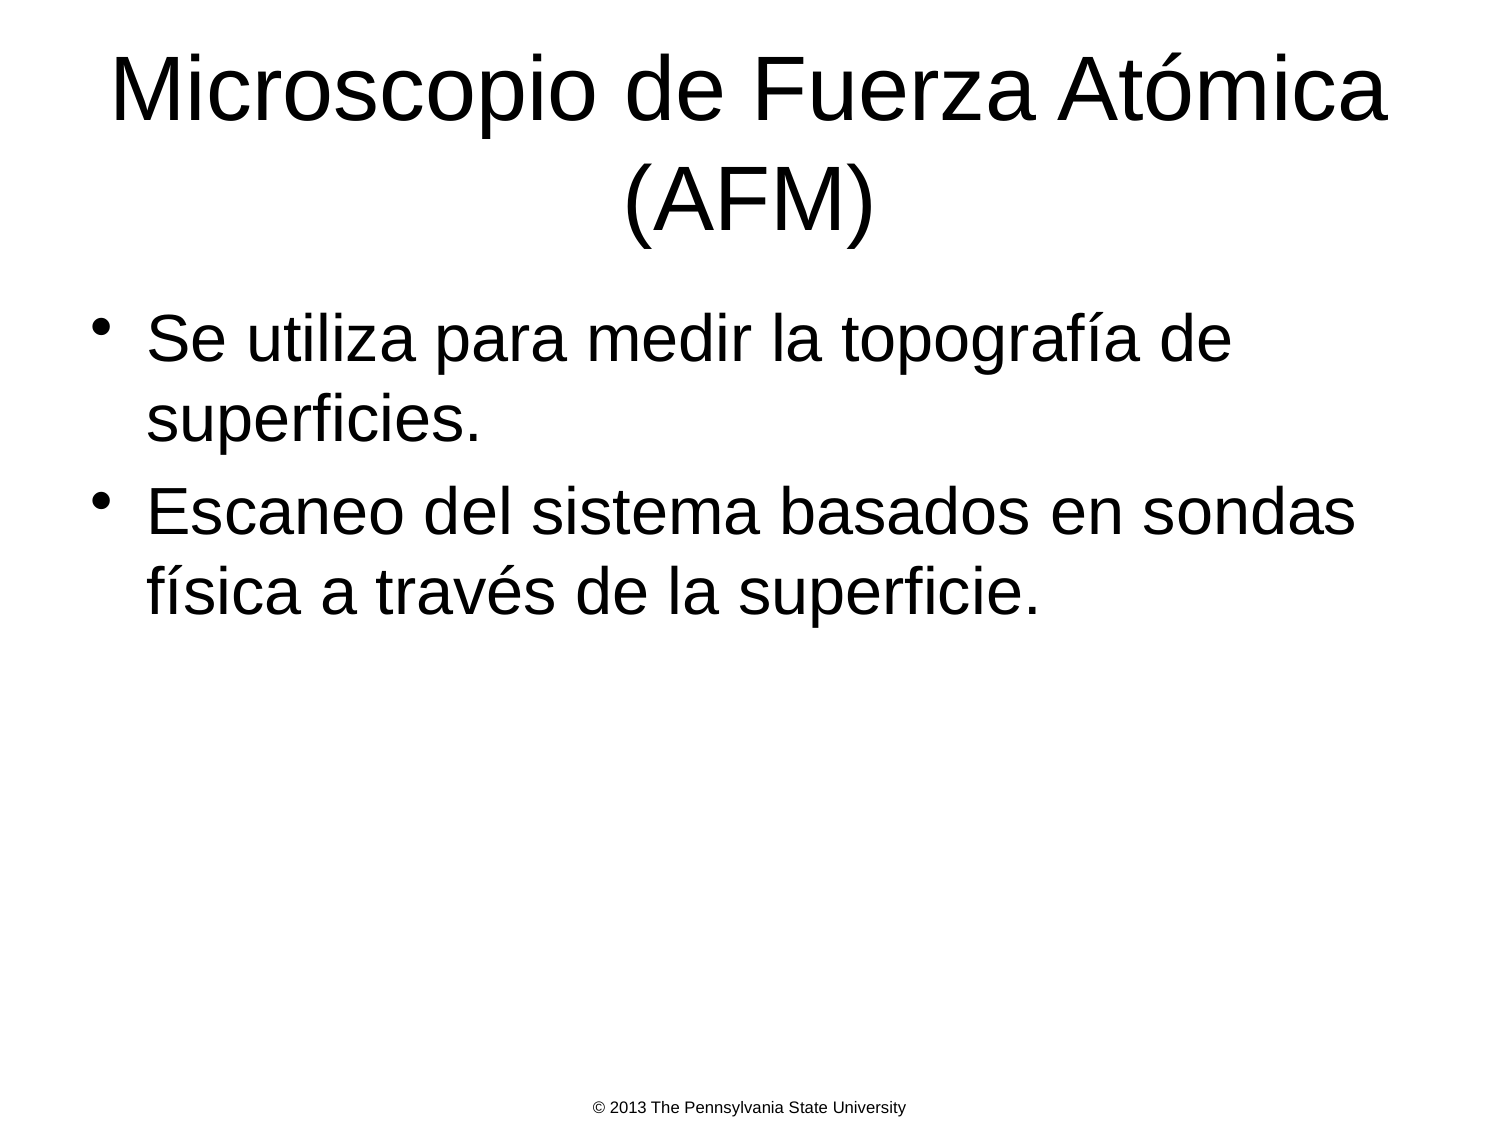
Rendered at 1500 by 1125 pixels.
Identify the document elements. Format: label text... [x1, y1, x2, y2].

list Se utiliza para medir la topografía de superficies. Escaneo del sistema basados ​​en sondas física a través de la superficie. [74, 287, 1426, 976]
title Microscopio de Fuerza Atómica (AFM) [74, 44, 1426, 233]
